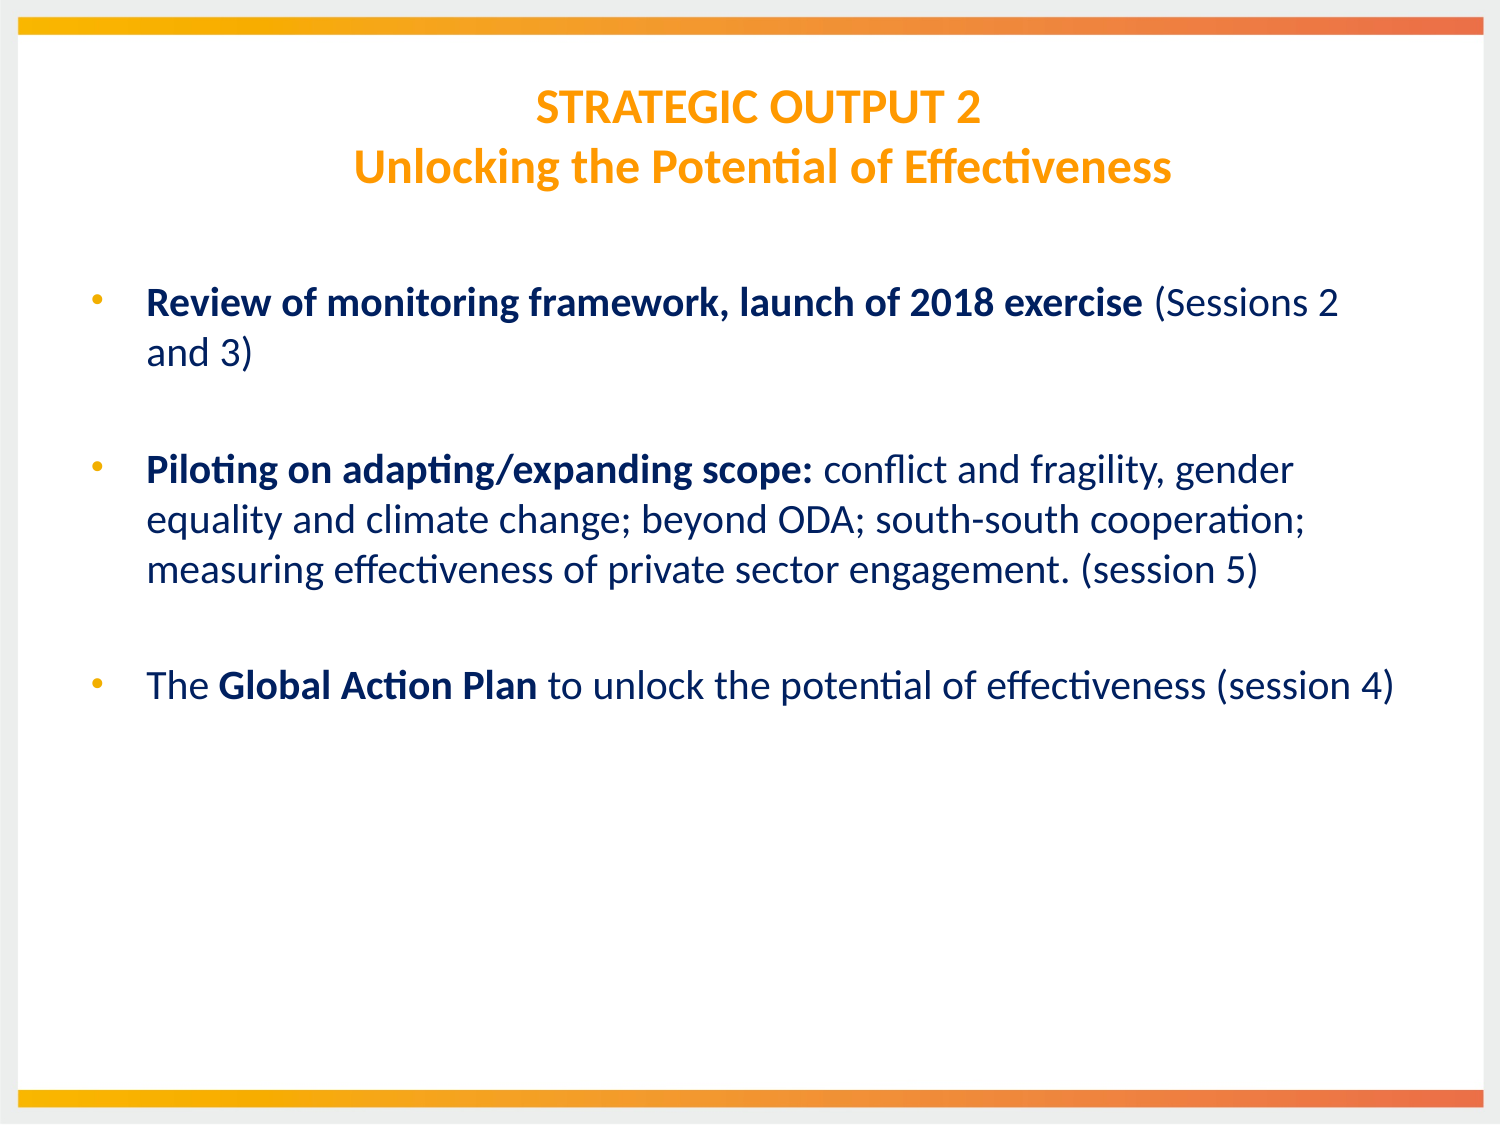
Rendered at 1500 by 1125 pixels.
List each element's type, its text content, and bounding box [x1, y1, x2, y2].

title STRATEGIC OUTPUT 2 Unlocking the Potential of Effectiveness [17, 54, 1500, 214]
list Review of monitoring framework, launch of 2018 exercise (Sessions 2 and 3) Piloting on adapting/expanding scope: conflict and fragility, gender equality and climate change; beyond ODA; south-south cooperation; measuring effectiveness of private sector engagement. (session 5) The Global Action Plan to unlock the potential of effectiveness (session 4) [74, 266, 1426, 965]
picture [0, 0, 1500, 1125]
